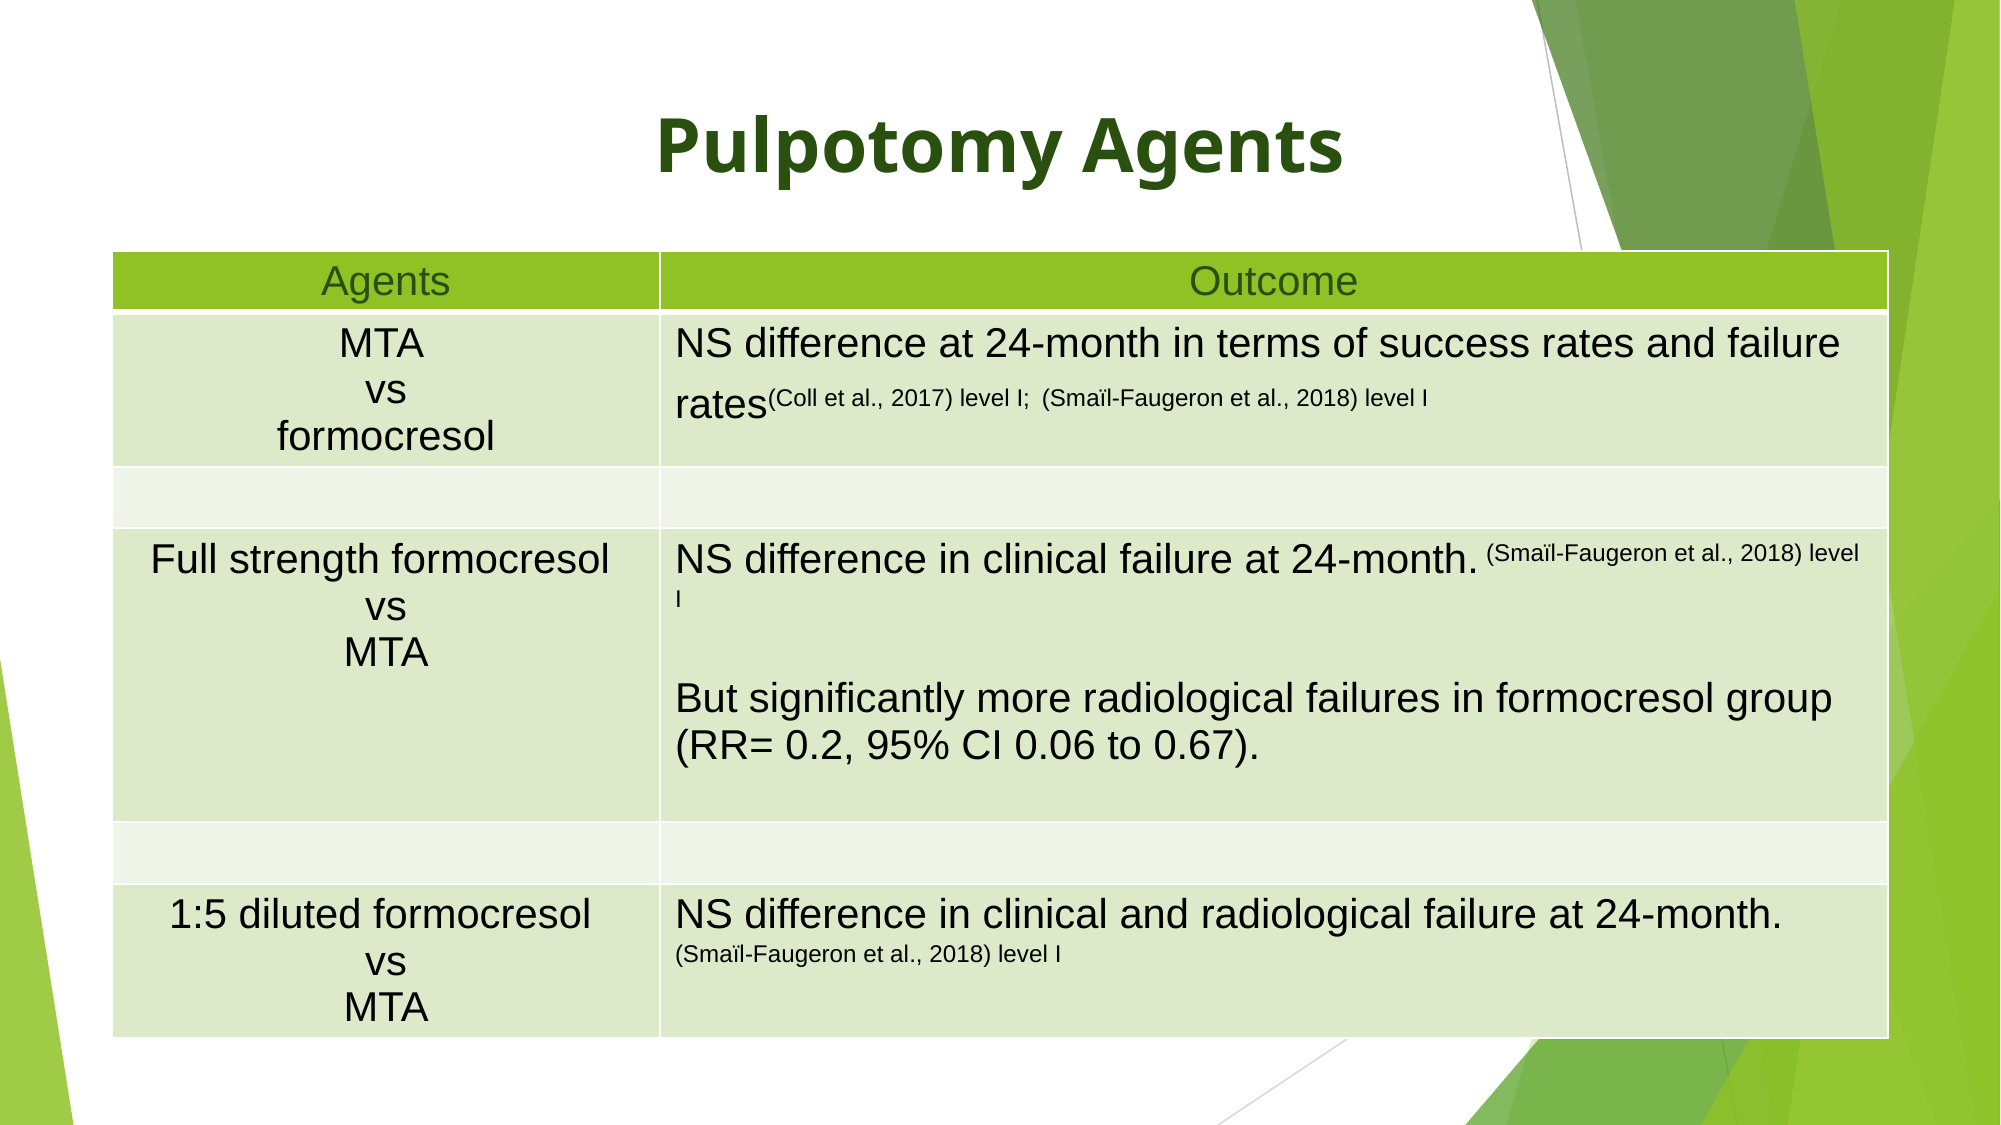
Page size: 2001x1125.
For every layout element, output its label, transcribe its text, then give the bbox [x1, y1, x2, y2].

title Pulpotomy Agents [324, 84, 1675, 201]
table_cell Full strength formocresol vs MTA [113, 529, 659, 821]
table_cell [113, 468, 659, 527]
table_cell NS difference in clinical failure at 24-month. (Smaïl-Faugeron et al., 2018) level I But significantly more radiological failures in formocresol group (RR= 0.2, 95% CI 0.06 to 0.67). [661, 529, 1887, 821]
table_header Outcome [661, 252, 1887, 309]
table_cell NS difference at 24-month in terms of success rates and failure rates(Coll et al., 2017) level I; (Smaïl-Faugeron et al., 2018) level I [661, 315, 1887, 466]
table_cell 1:5 diluted formocresol vs MTA [113, 885, 659, 1037]
table_cell [661, 823, 1887, 883]
table_cell [113, 823, 659, 883]
table_cell NS difference in clinical and radiological failure at 24-month. (Smaïl-Faugeron et al., 2018) level I [661, 885, 1887, 1037]
table_cell MTA vs formocresol [113, 315, 659, 466]
table_cell [661, 468, 1887, 527]
table_header Agents [113, 252, 659, 309]
